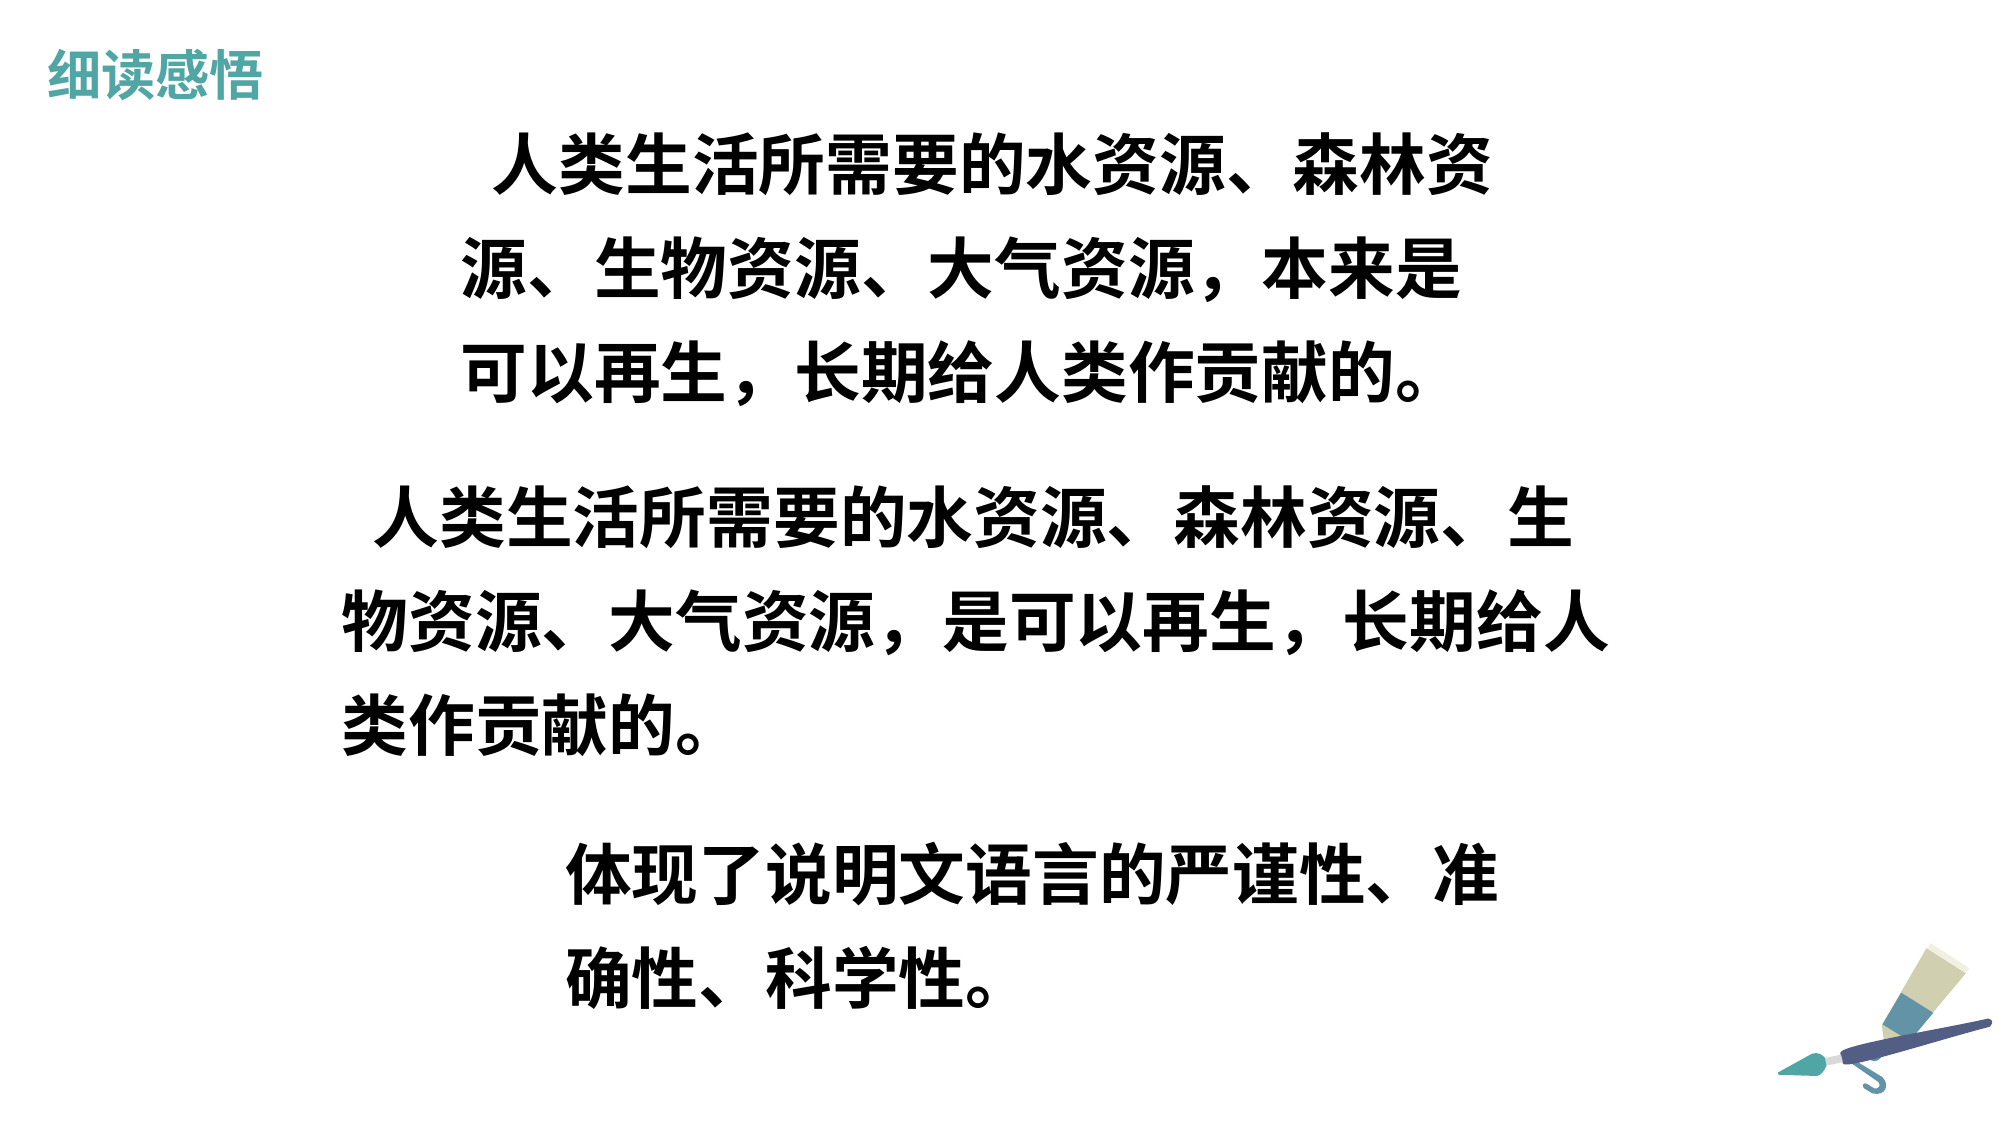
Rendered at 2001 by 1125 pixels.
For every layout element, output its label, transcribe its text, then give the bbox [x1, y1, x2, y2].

text_box 人类生活所需要的水资源、森林资源、生物资源、大气资源，本来是可以再生，长期给人类作贡献的。 [445, 91, 1525, 419]
text_box 细读感悟 [32, 33, 347, 114]
text_box 体现了说明文语言的严谨性、准确性、科学性。 [550, 801, 1555, 1024]
text_box 人类生活所需要的水资源、森林资源、生物资源、大气资源，是可以再生，长期给人类作贡献的。 [326, 444, 1638, 771]
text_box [1811, 945, 1974, 1125]
